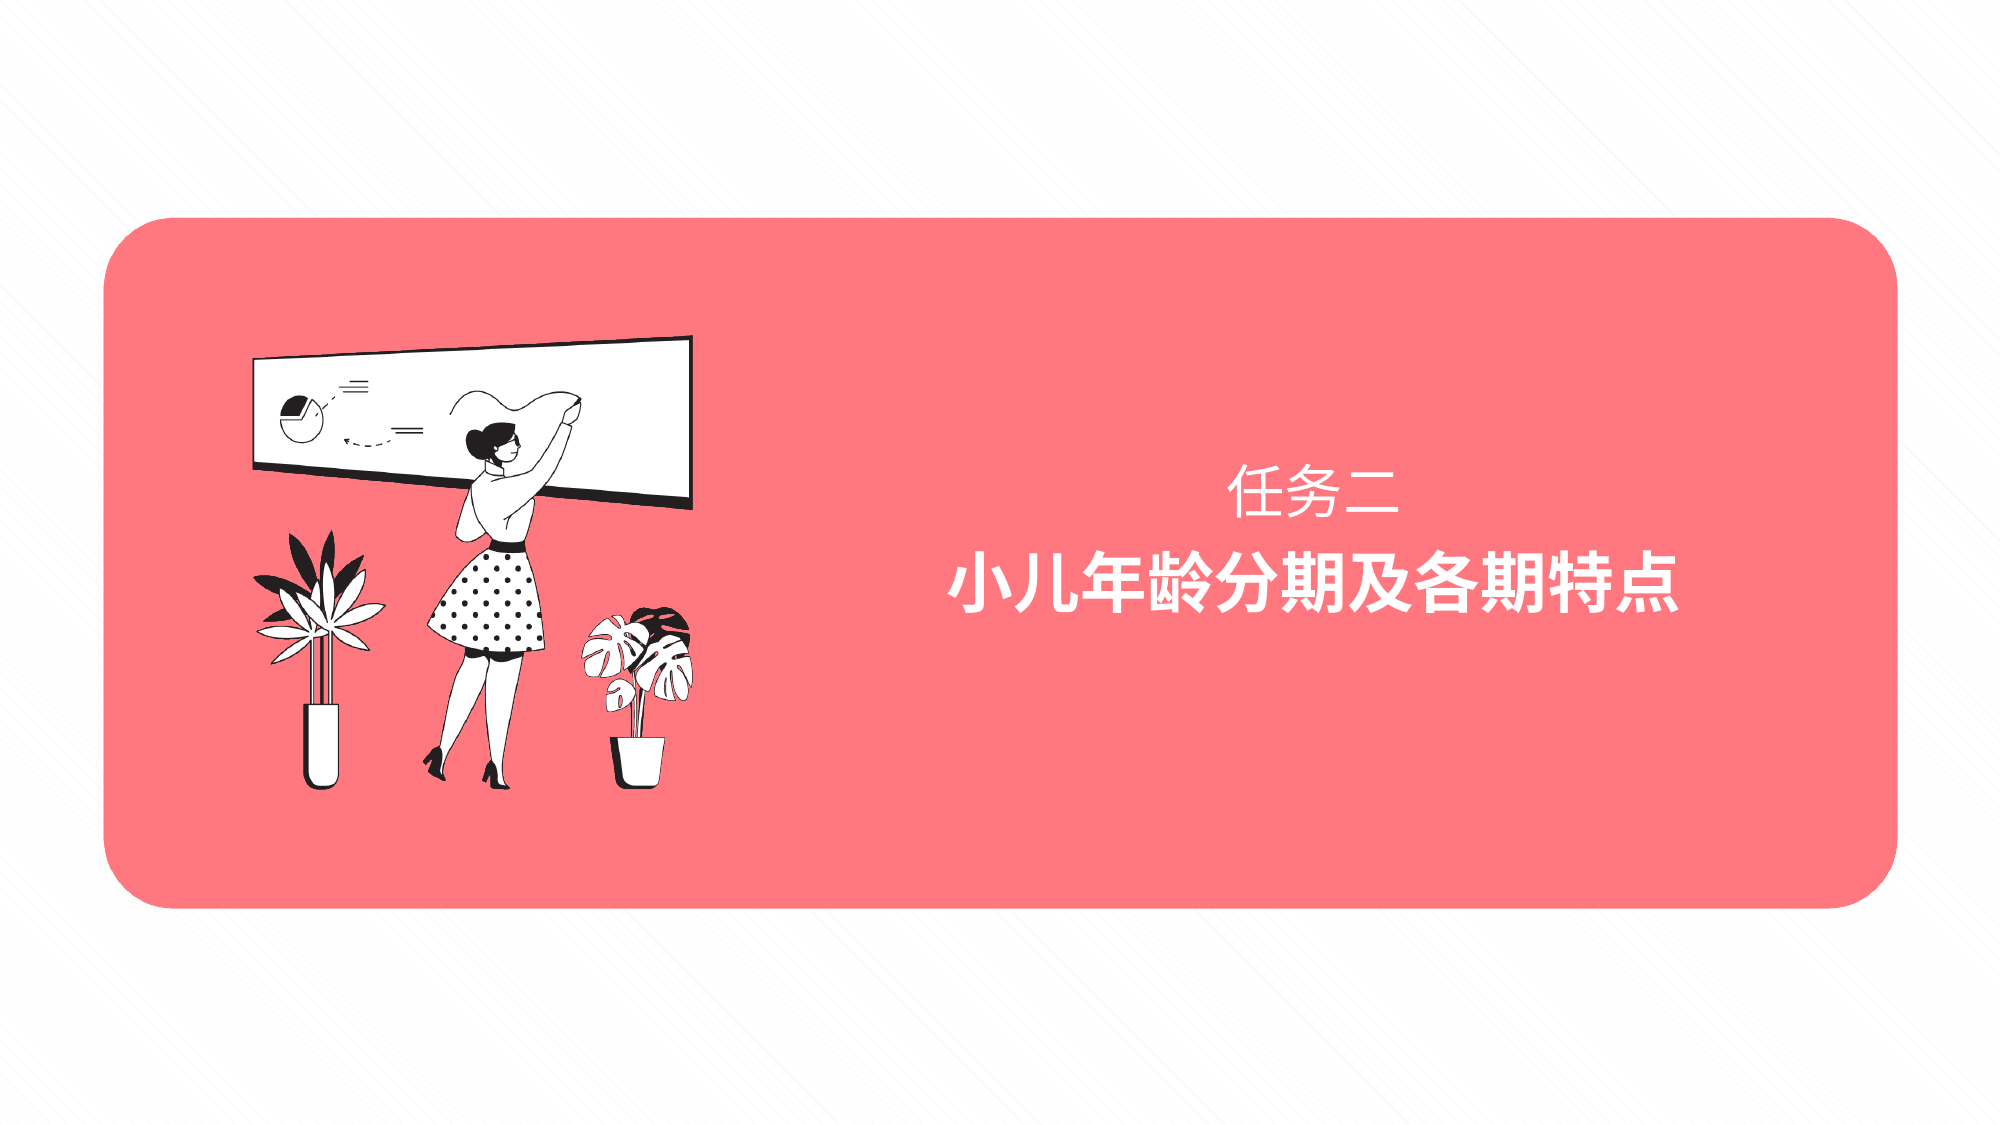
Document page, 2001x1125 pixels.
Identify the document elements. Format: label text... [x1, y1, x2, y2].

title 任务二 [969, 357, 1659, 533]
picture [103, 217, 1898, 909]
list 小儿年龄分期及各期特点 [898, 533, 1731, 731]
